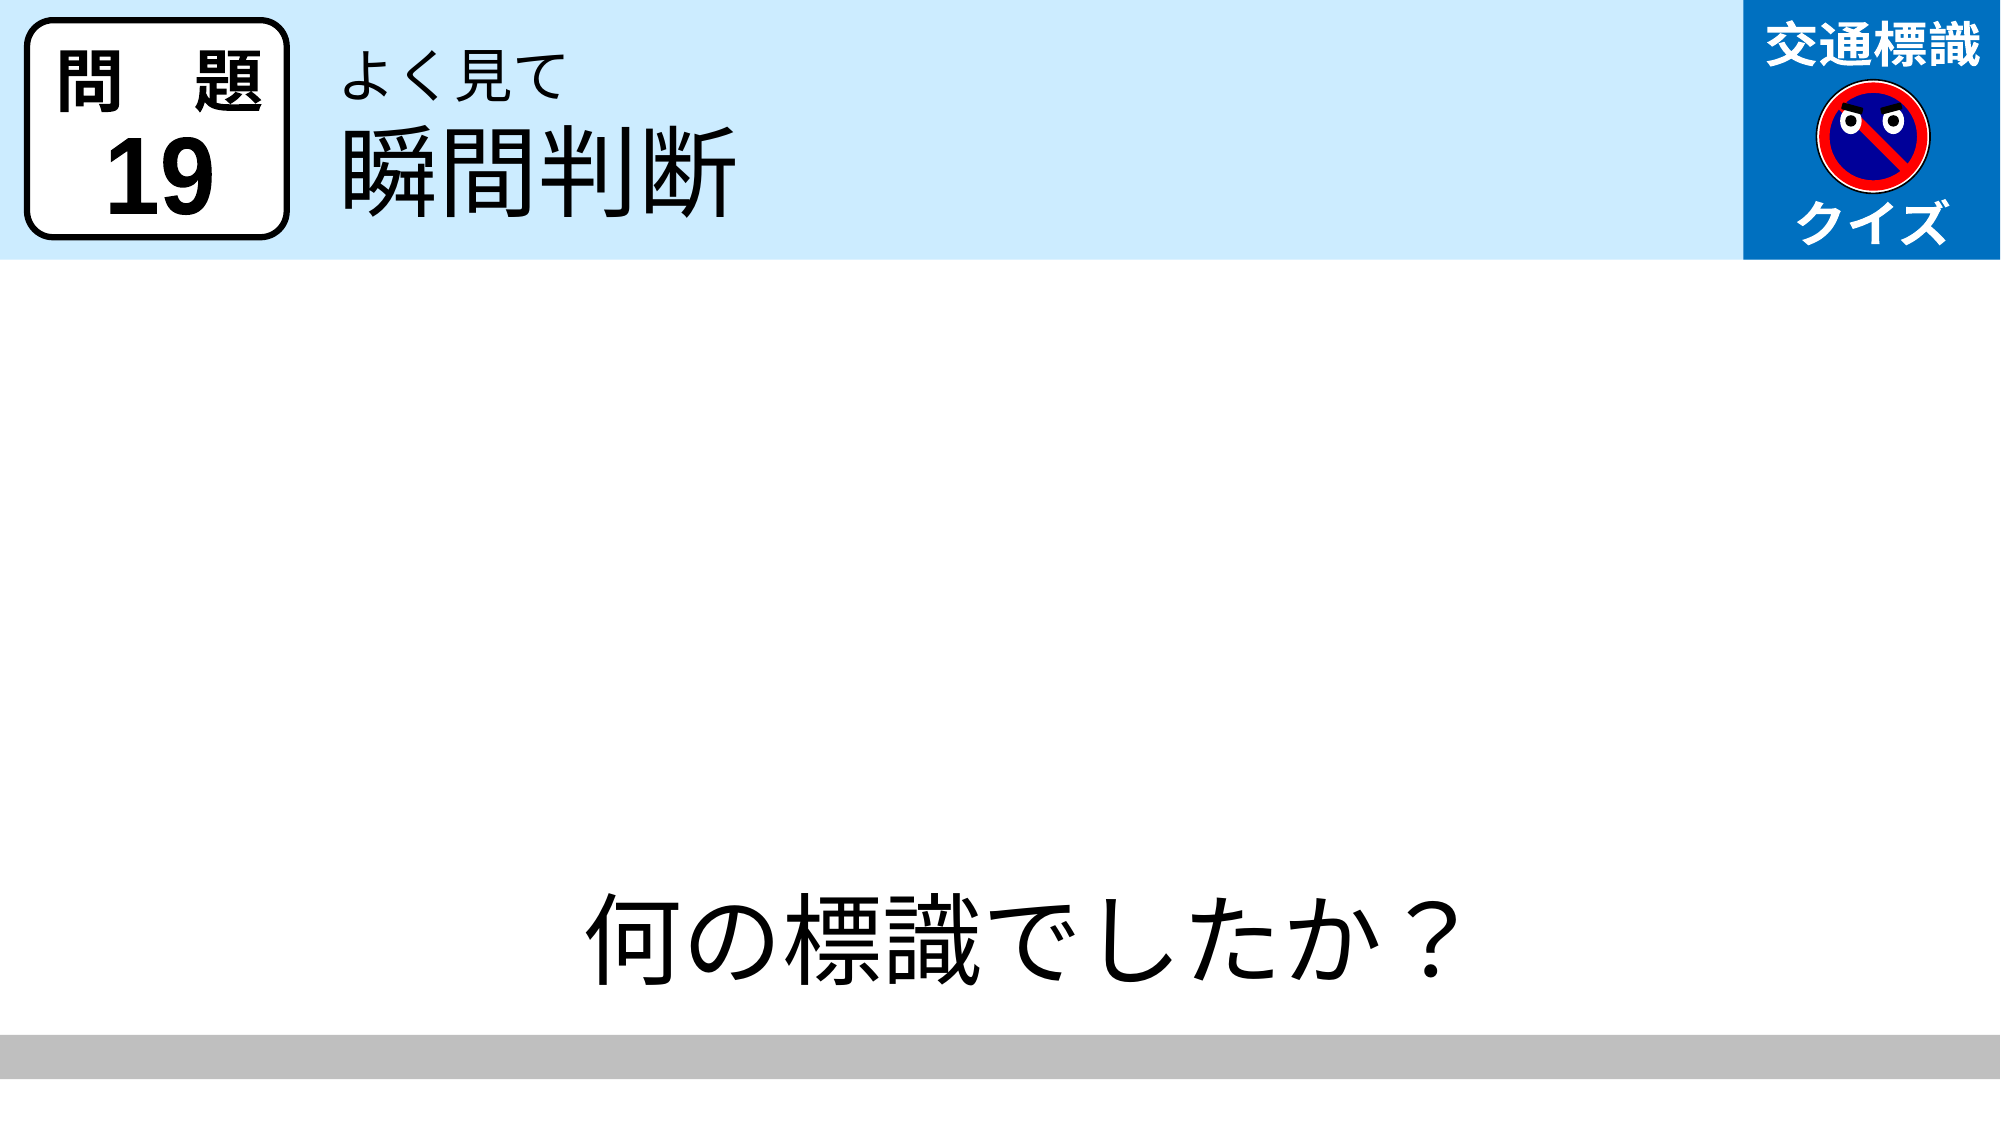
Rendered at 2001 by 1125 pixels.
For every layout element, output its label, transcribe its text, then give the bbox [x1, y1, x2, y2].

text_box [0, 1034, 2000, 1080]
text_box よく見て [322, 32, 586, 117]
text_box 瞬間判断 [323, 101, 754, 237]
text_box 何の標識でしたか？ [567, 869, 1498, 1005]
